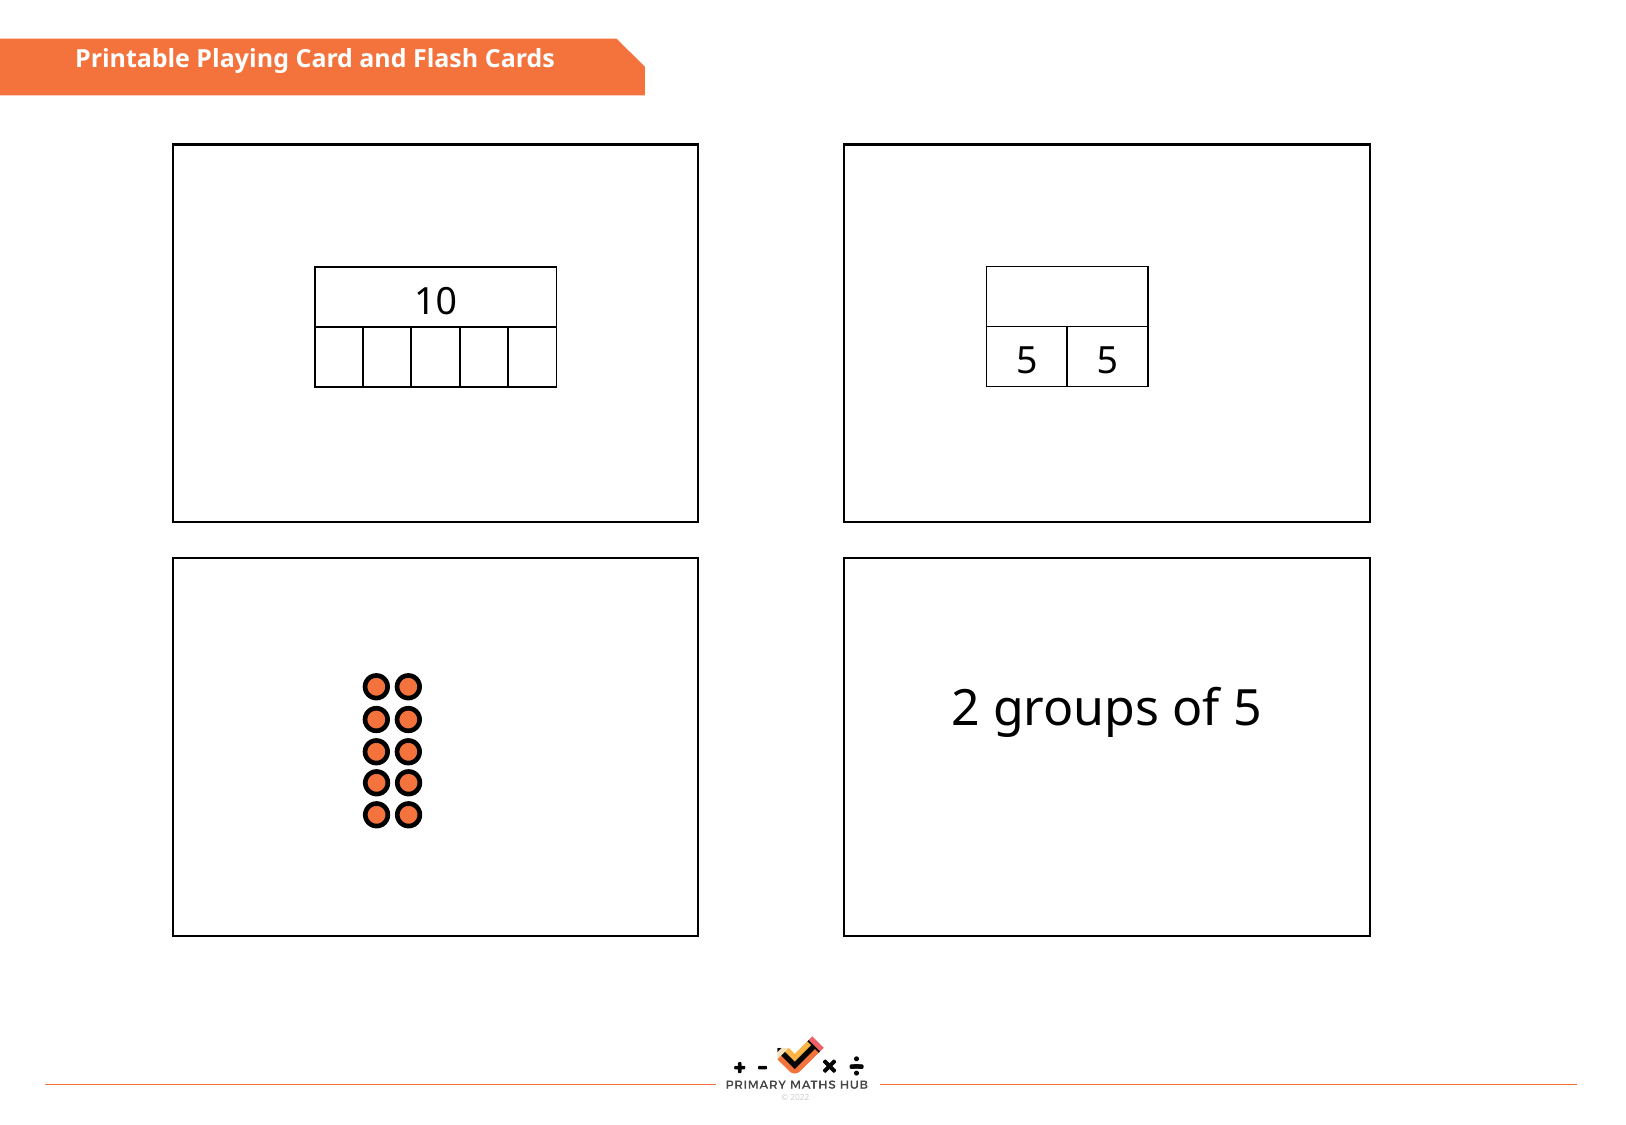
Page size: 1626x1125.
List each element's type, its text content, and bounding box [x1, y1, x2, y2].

text_box [363, 707, 389, 732]
table_header [987, 267, 1147, 326]
text_box [395, 674, 421, 700]
table_cell [412, 328, 459, 386]
table_cell [509, 328, 556, 386]
picture [722, 1034, 872, 1094]
table_cell [364, 328, 410, 386]
text_box [364, 802, 389, 828]
table_cell 5 [1068, 327, 1147, 386]
text_box [395, 707, 421, 732]
text_box [396, 802, 421, 828]
table_cell [461, 328, 507, 386]
text_box © 2022 [720, 1084, 870, 1110]
table_cell [316, 328, 362, 386]
text_box [843, 557, 1371, 937]
text_box [395, 739, 421, 765]
text_box [363, 739, 389, 765]
text_box 2 groups of 5 [844, 668, 1370, 743]
text_box [172, 143, 699, 523]
table_header 10 [316, 268, 556, 326]
text_box [363, 674, 389, 700]
text_box Printable Playing Card and Flash Cards [0, 37, 646, 97]
text_box [396, 770, 421, 796]
text_box [843, 143, 1371, 523]
text_box [364, 770, 389, 796]
table_cell 5 [987, 327, 1066, 386]
text_box [172, 557, 699, 937]
